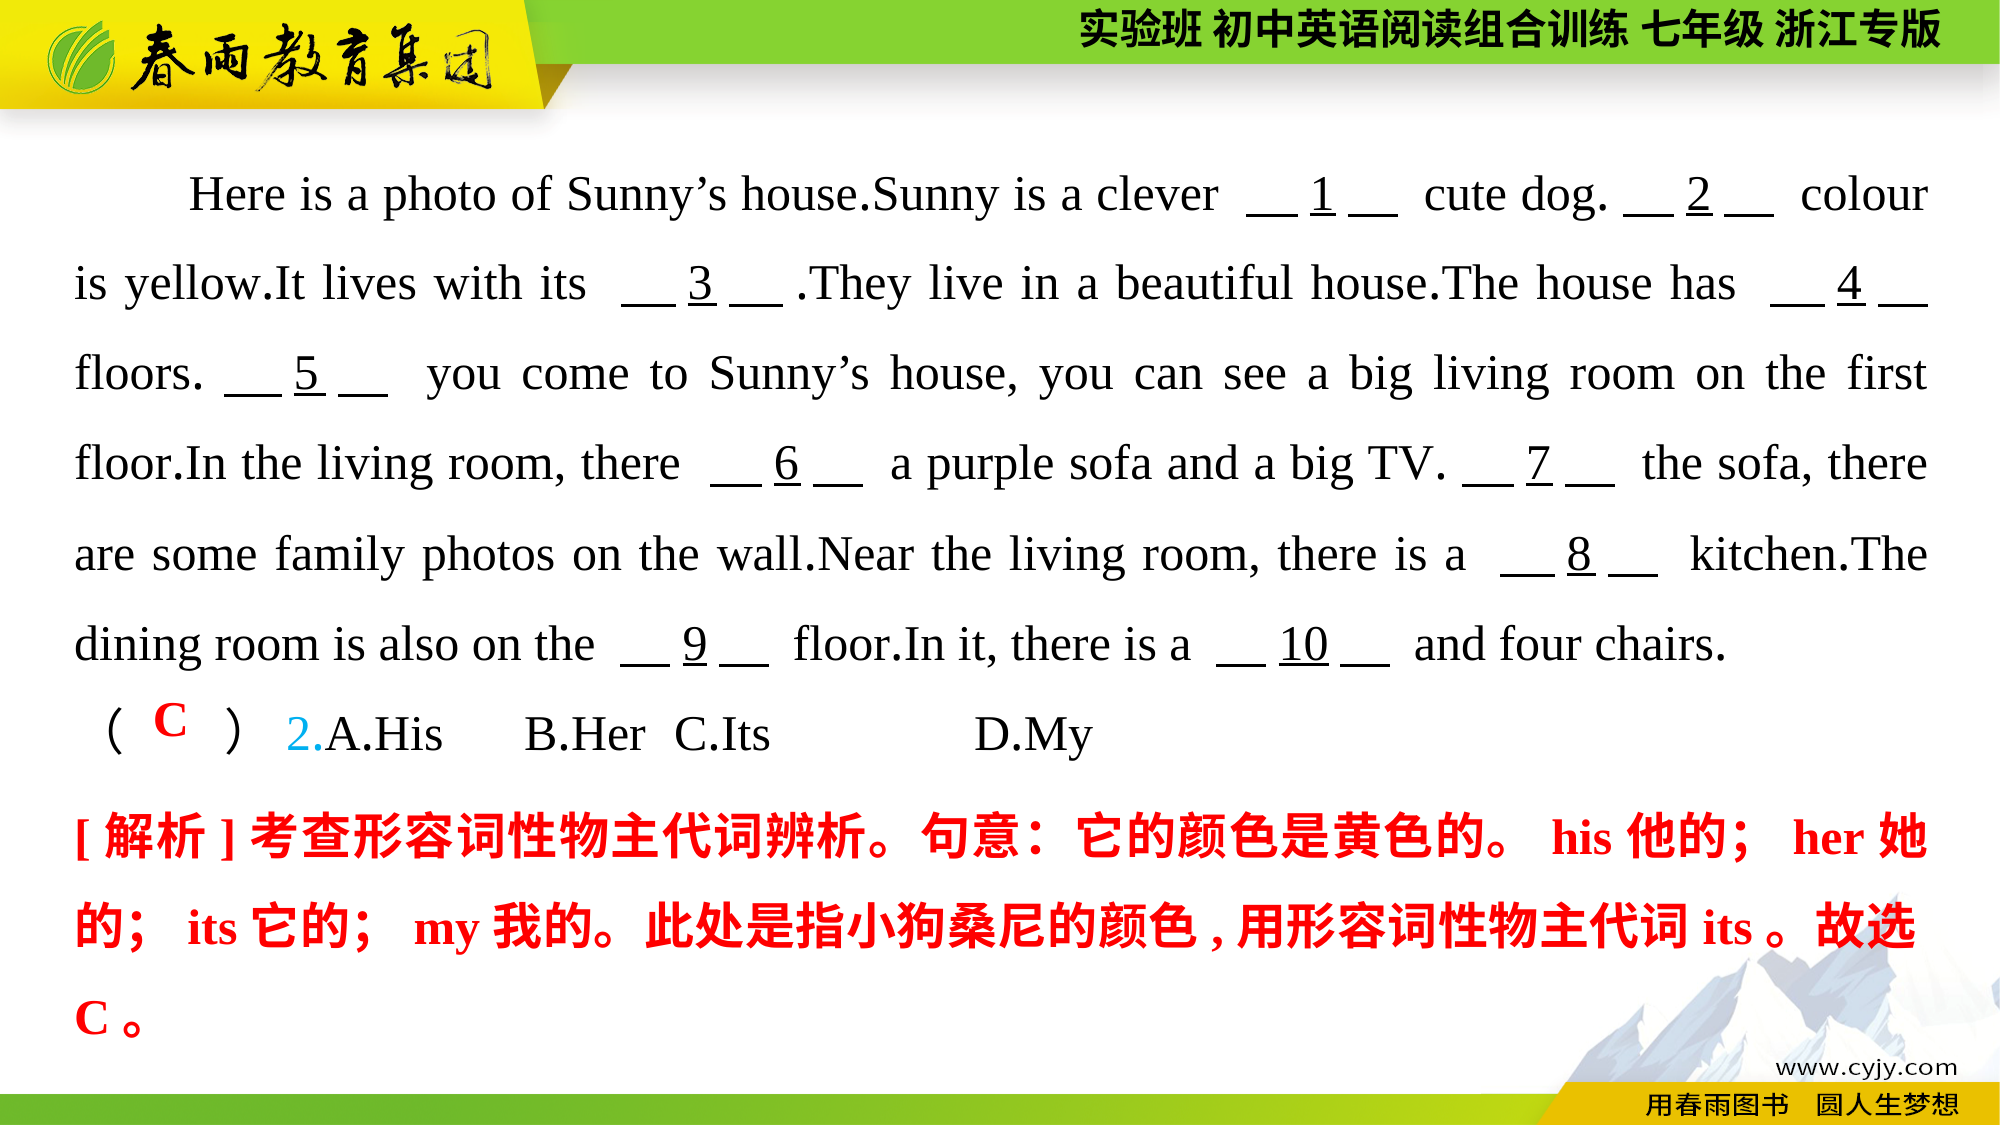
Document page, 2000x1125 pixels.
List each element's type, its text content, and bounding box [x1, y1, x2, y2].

text_box C [138, 678, 204, 754]
list Here is a photo of Sunny’s house.Sunny is a clever 1 cute dog. 2 colour is yellow.It lives with its 3 .They live in a beautiful house.The house has 4 floors. 5 you come to Sunny’s house, you can see a big living room on the first floor.In the living room, there 6 a purple sofa and a big TV. 7 the sofa, there are some family photos on the wall.Near the living room, there is a 8 kitchen.The dining room is also on the 9 floor.In it, there is a 10 and four chairs. （ ）2.A.His B.Her C.Its D.My [59, 122, 1944, 766]
text_box [解析]考查形容词性物主代词辨析。句意：它的颜色是黄色的。his他的；her她的；its它的；my我的。此处是指小狗桑尼的颜色,用形容词性物主代词its。故选C。 [59, 766, 1944, 1052]
picture [0, 0, 2000, 1125]
